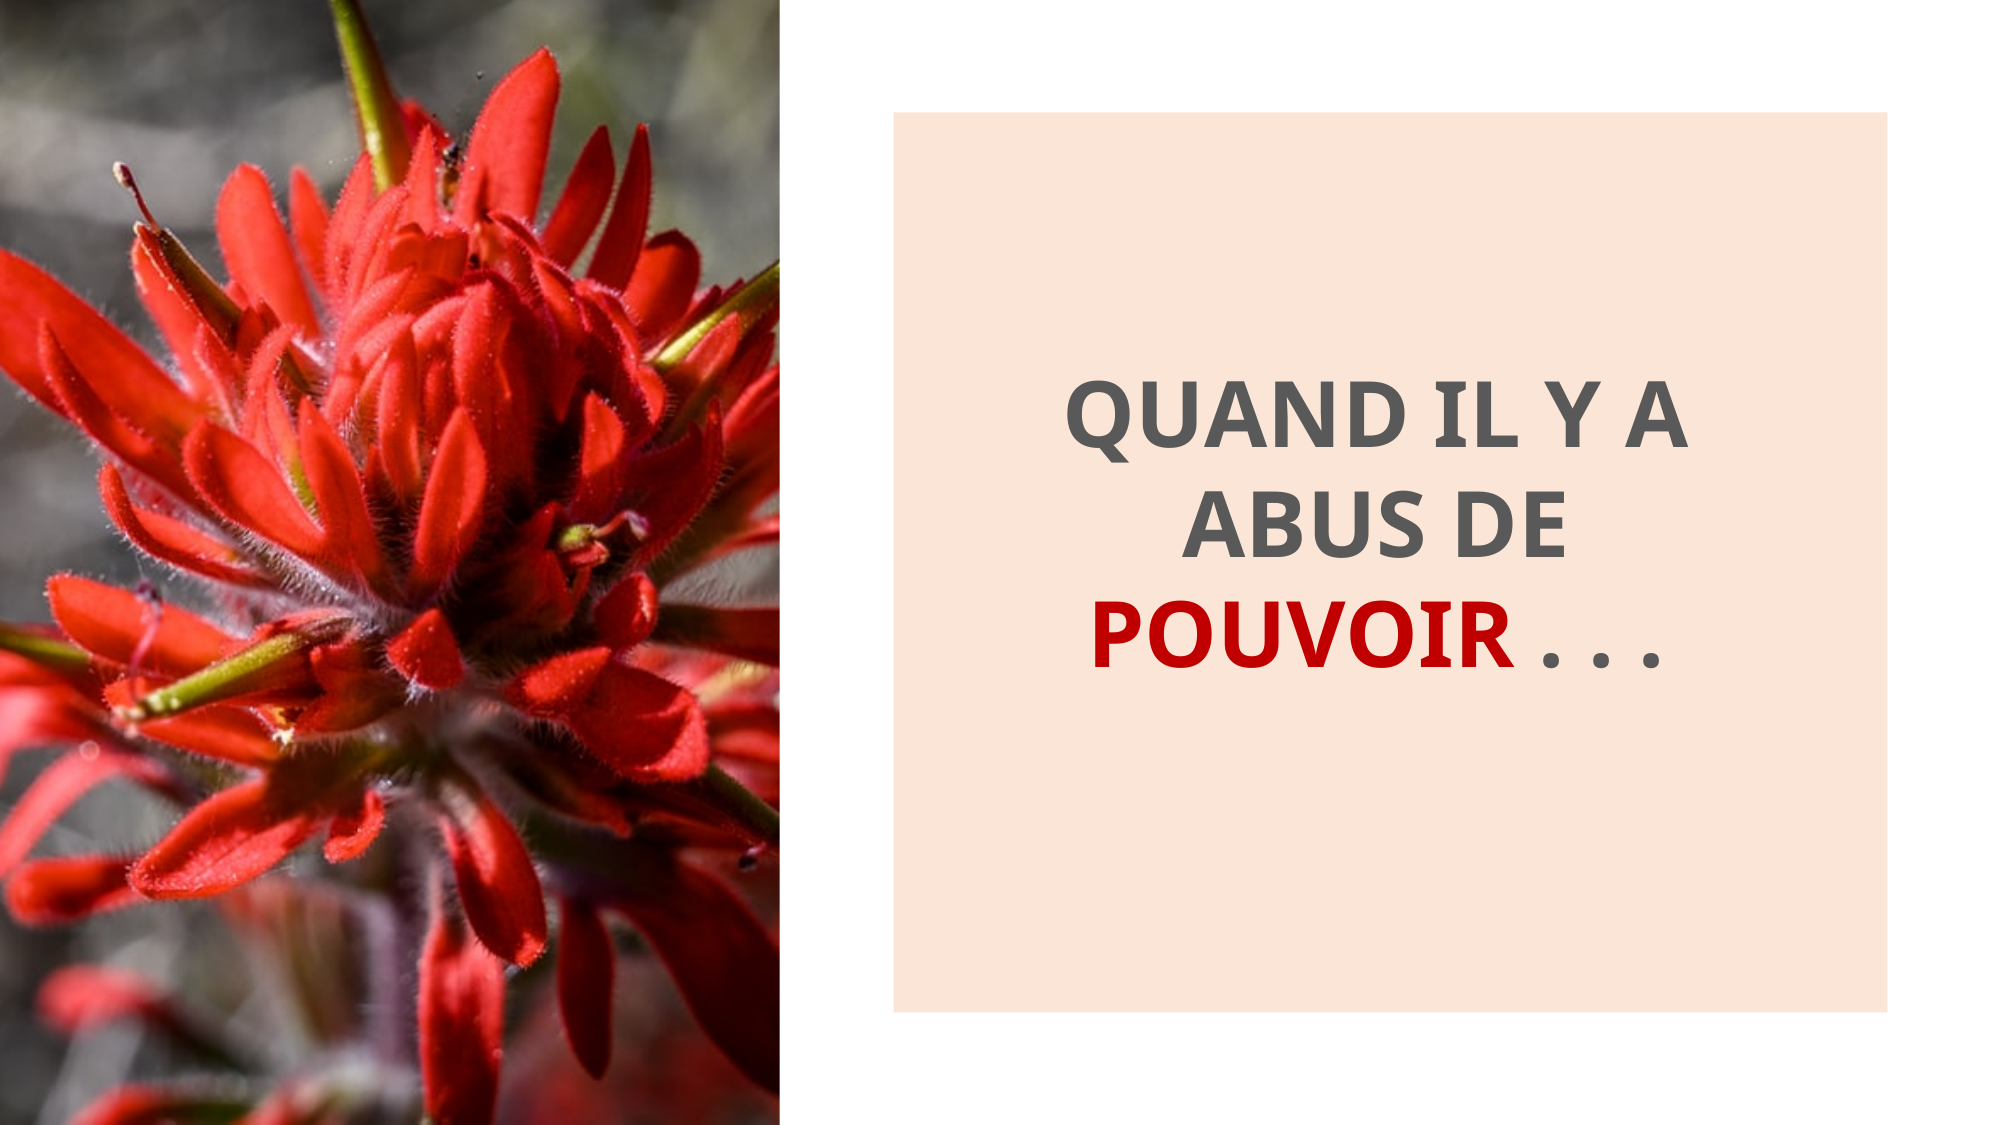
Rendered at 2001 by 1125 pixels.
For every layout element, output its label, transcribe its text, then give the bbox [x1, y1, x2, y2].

text_box [893, 111, 1888, 1013]
text_box [780, 0, 2000, 1125]
picture [0, 0, 780, 1125]
title QUAND IL Y A ABUS DE POUVOIR . . . [1027, 178, 1725, 804]
